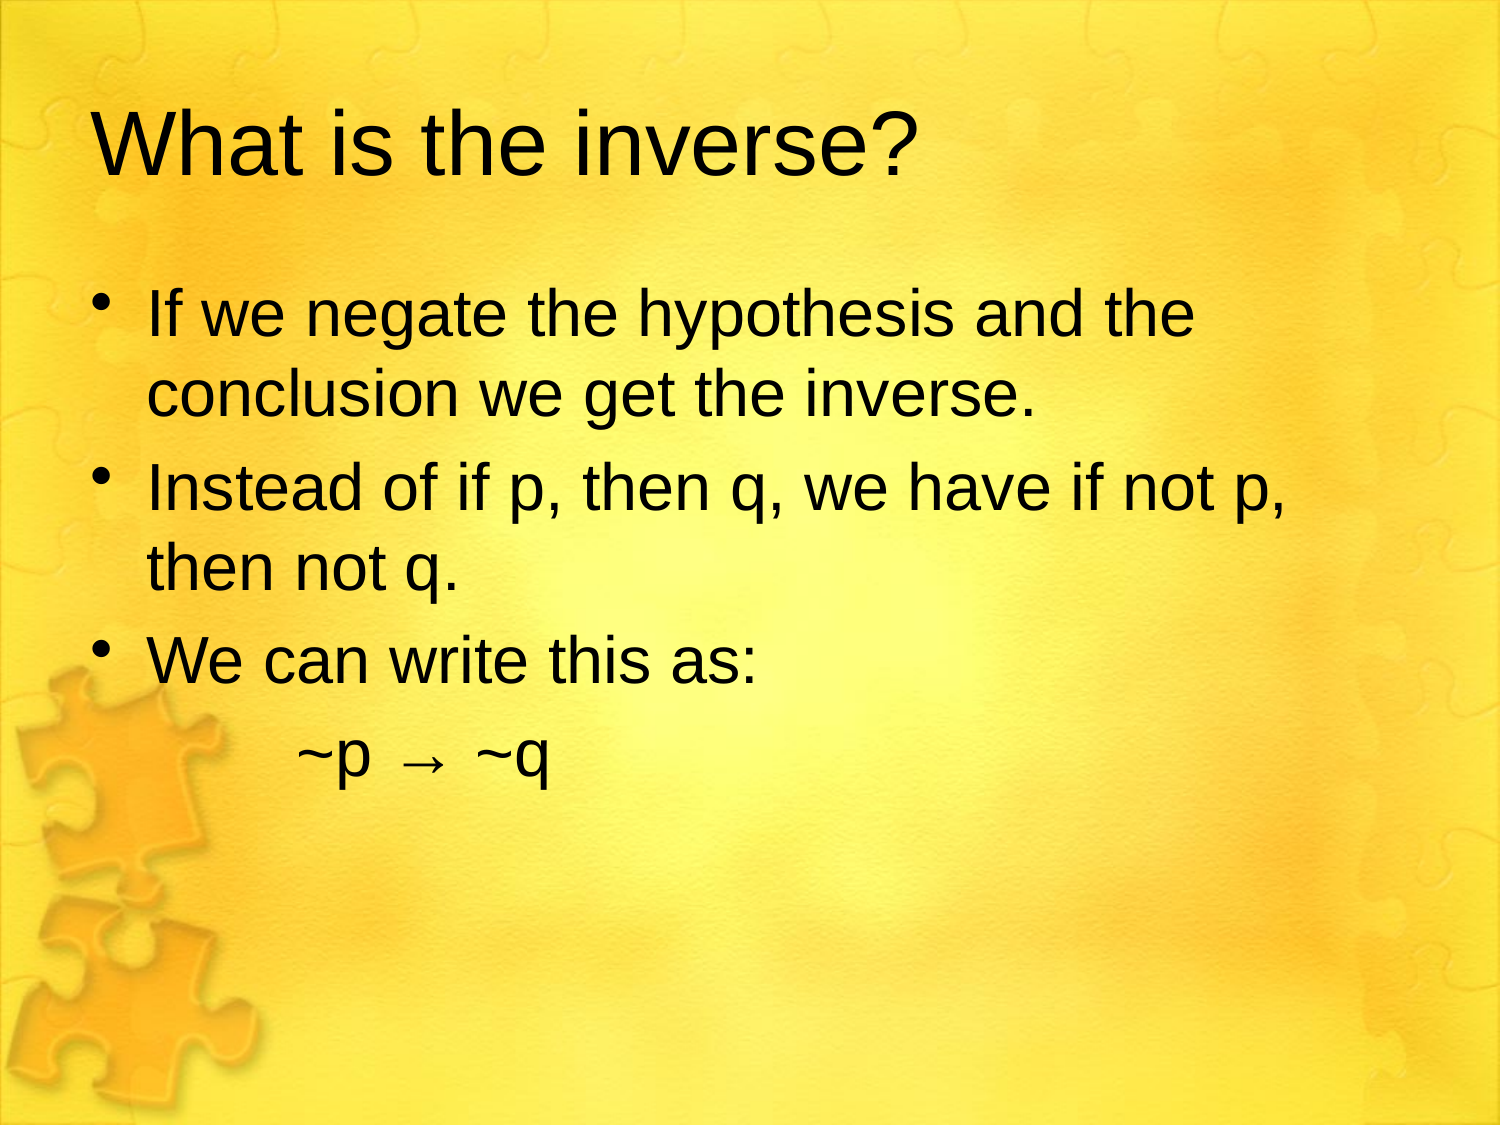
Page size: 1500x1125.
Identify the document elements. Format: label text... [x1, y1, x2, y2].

list If we negate the hypothesis and the conclusion we get the inverse. Instead of if p, then q, we have if not p, then not q. We can write this as: ~p → ~q [74, 262, 1426, 1006]
picture [0, 0, 1500, 1125]
title What is the inverse? [74, 44, 1426, 233]
